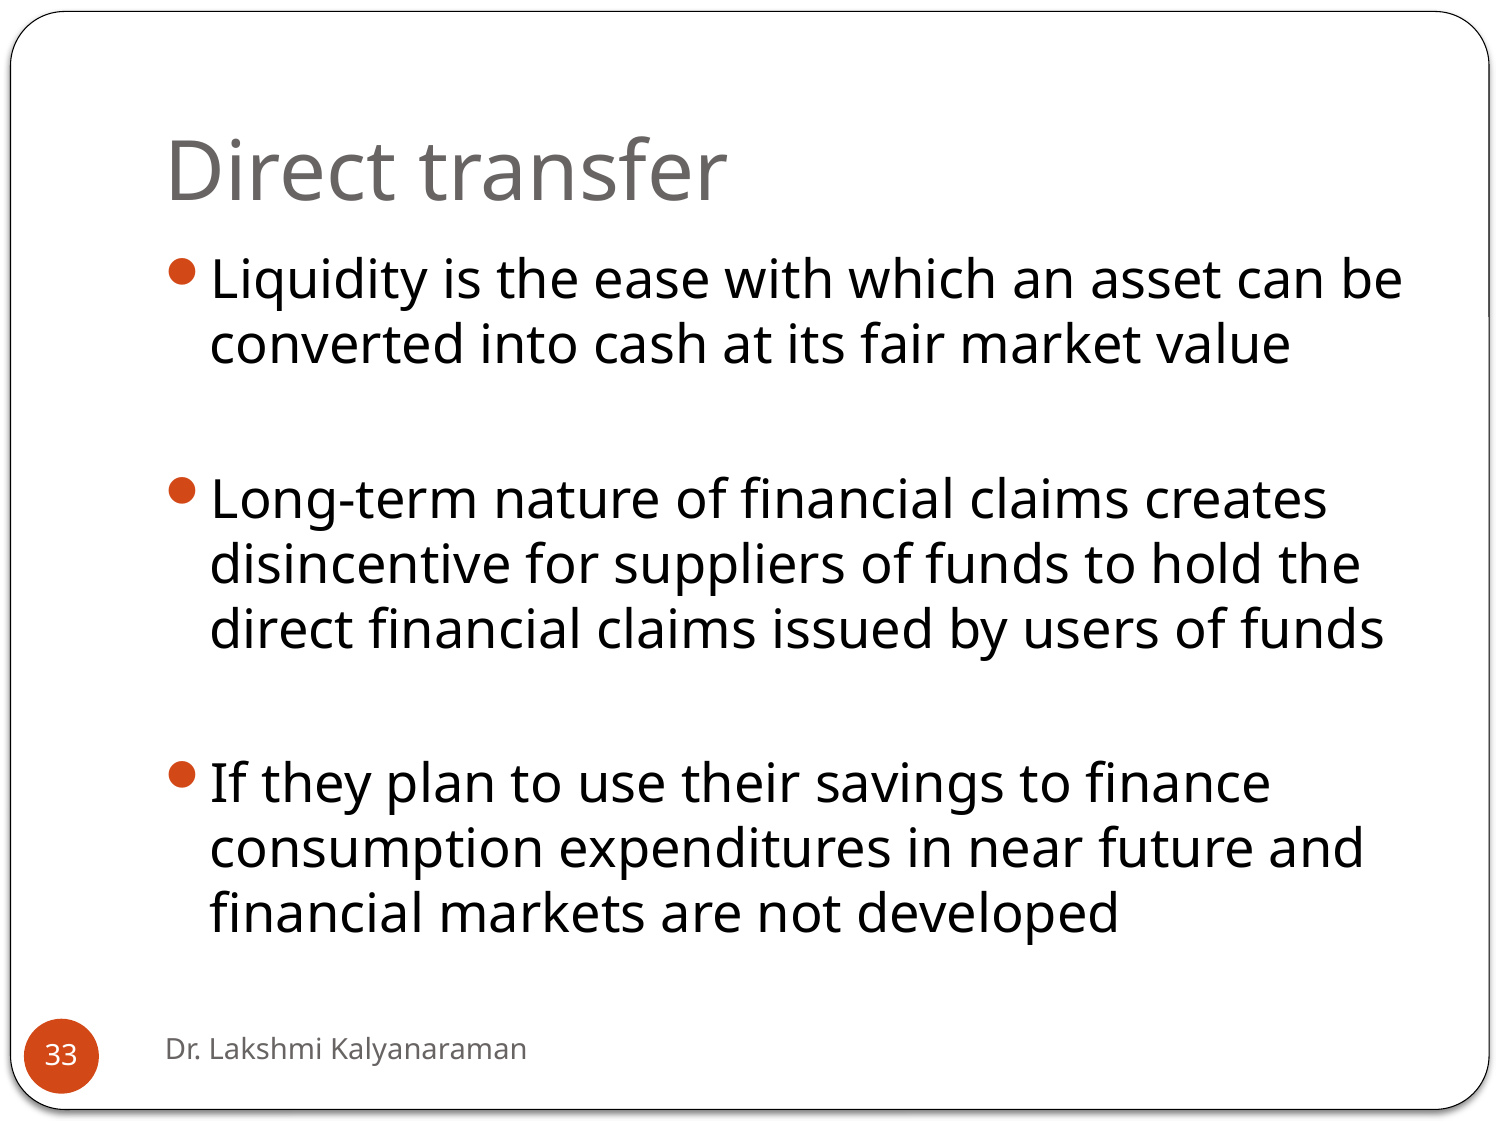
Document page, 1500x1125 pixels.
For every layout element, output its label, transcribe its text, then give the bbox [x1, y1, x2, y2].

title Direct transfer [150, 45, 1425, 233]
slide_number 33 [23, 1018, 99, 1094]
footer Dr. Lakshmi Kalyanaraman [150, 1012, 800, 1088]
list Liquidity is the ease with which an asset can be converted into cash at its fair market value Long-term nature of financial claims creates disincentive for suppliers of funds to hold the direct financial claims issued by users of funds If they plan to use their savings to finance consumption expenditures in near future and financial markets are not developed [150, 237, 1425, 988]
